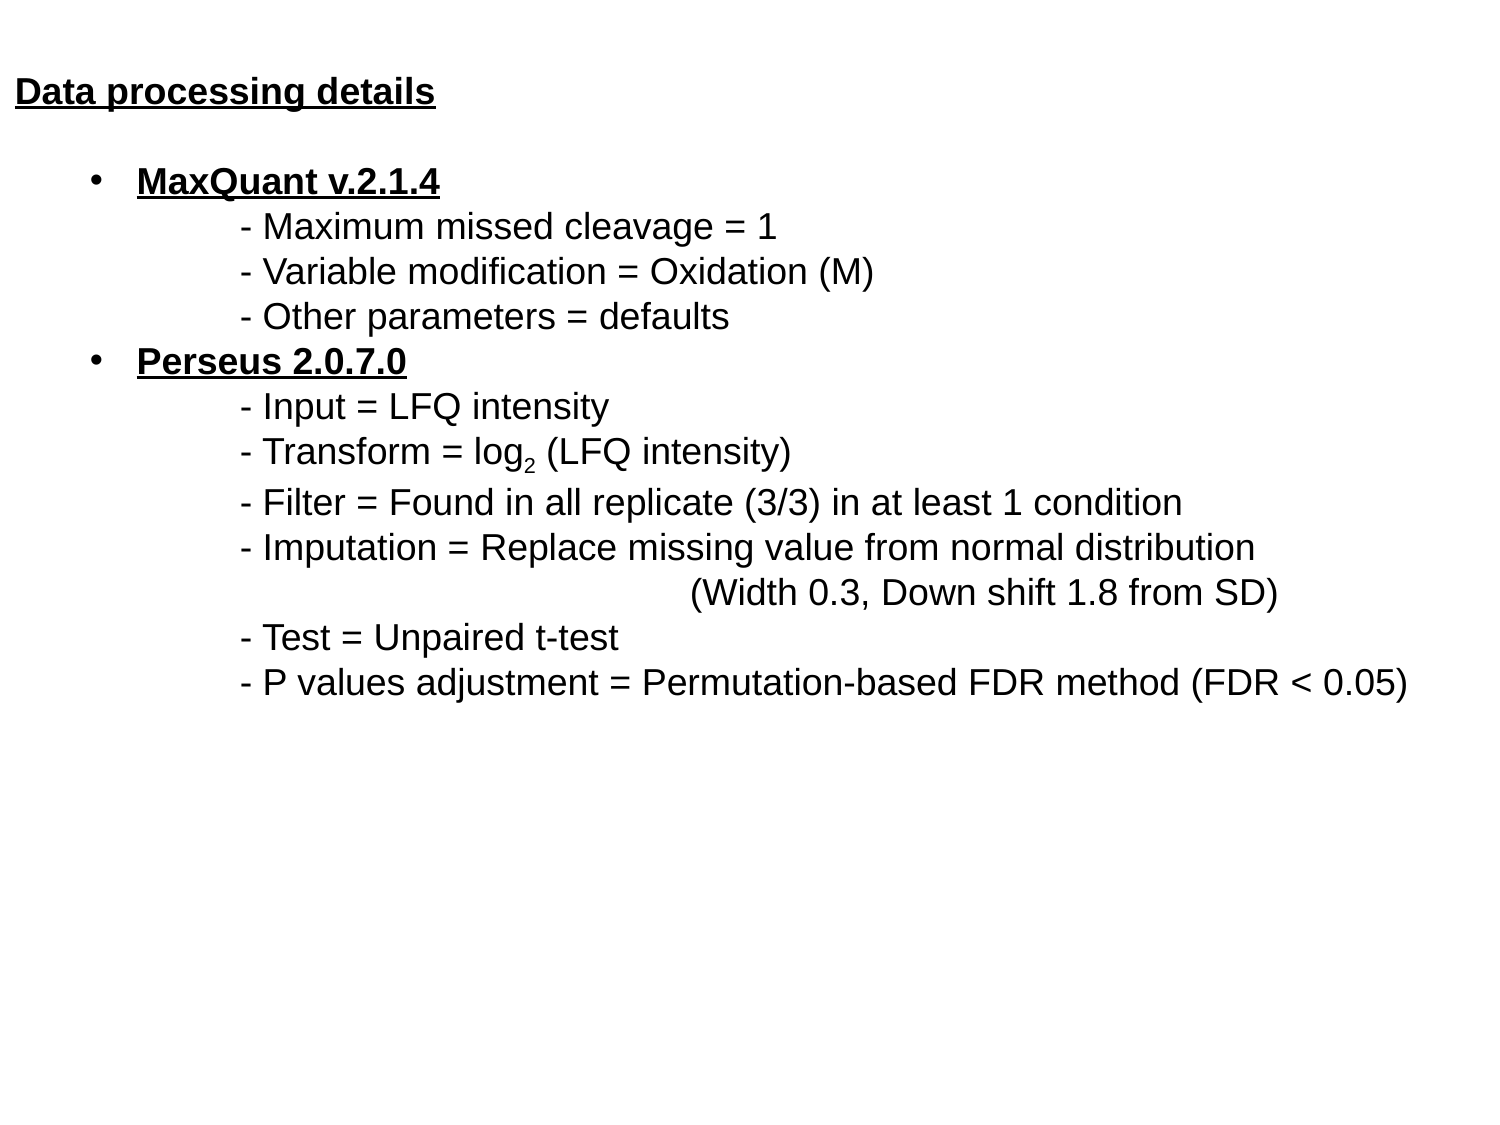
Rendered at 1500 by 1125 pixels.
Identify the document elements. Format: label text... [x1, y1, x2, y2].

text_box Data processing details MaxQuant v.2.1.4 - Maximum missed cleavage = 1 - Variable modification = Oxidation (M) - Other parameters = defaults Perseus 2.0.7.0 - Input = LFQ intensity - Transform = log2 (LFQ intensity) - Filter = Found in all replicate (3/3) in at least 1 condition - Imputation = Replace missing value from normal distribution (Width 0.3, Down shift 1.8 from SD) - Test = Unpaired t-test - P values adjustment = Permutation-based FDR method (FDR < 0.05) [0, 59, 1500, 756]
